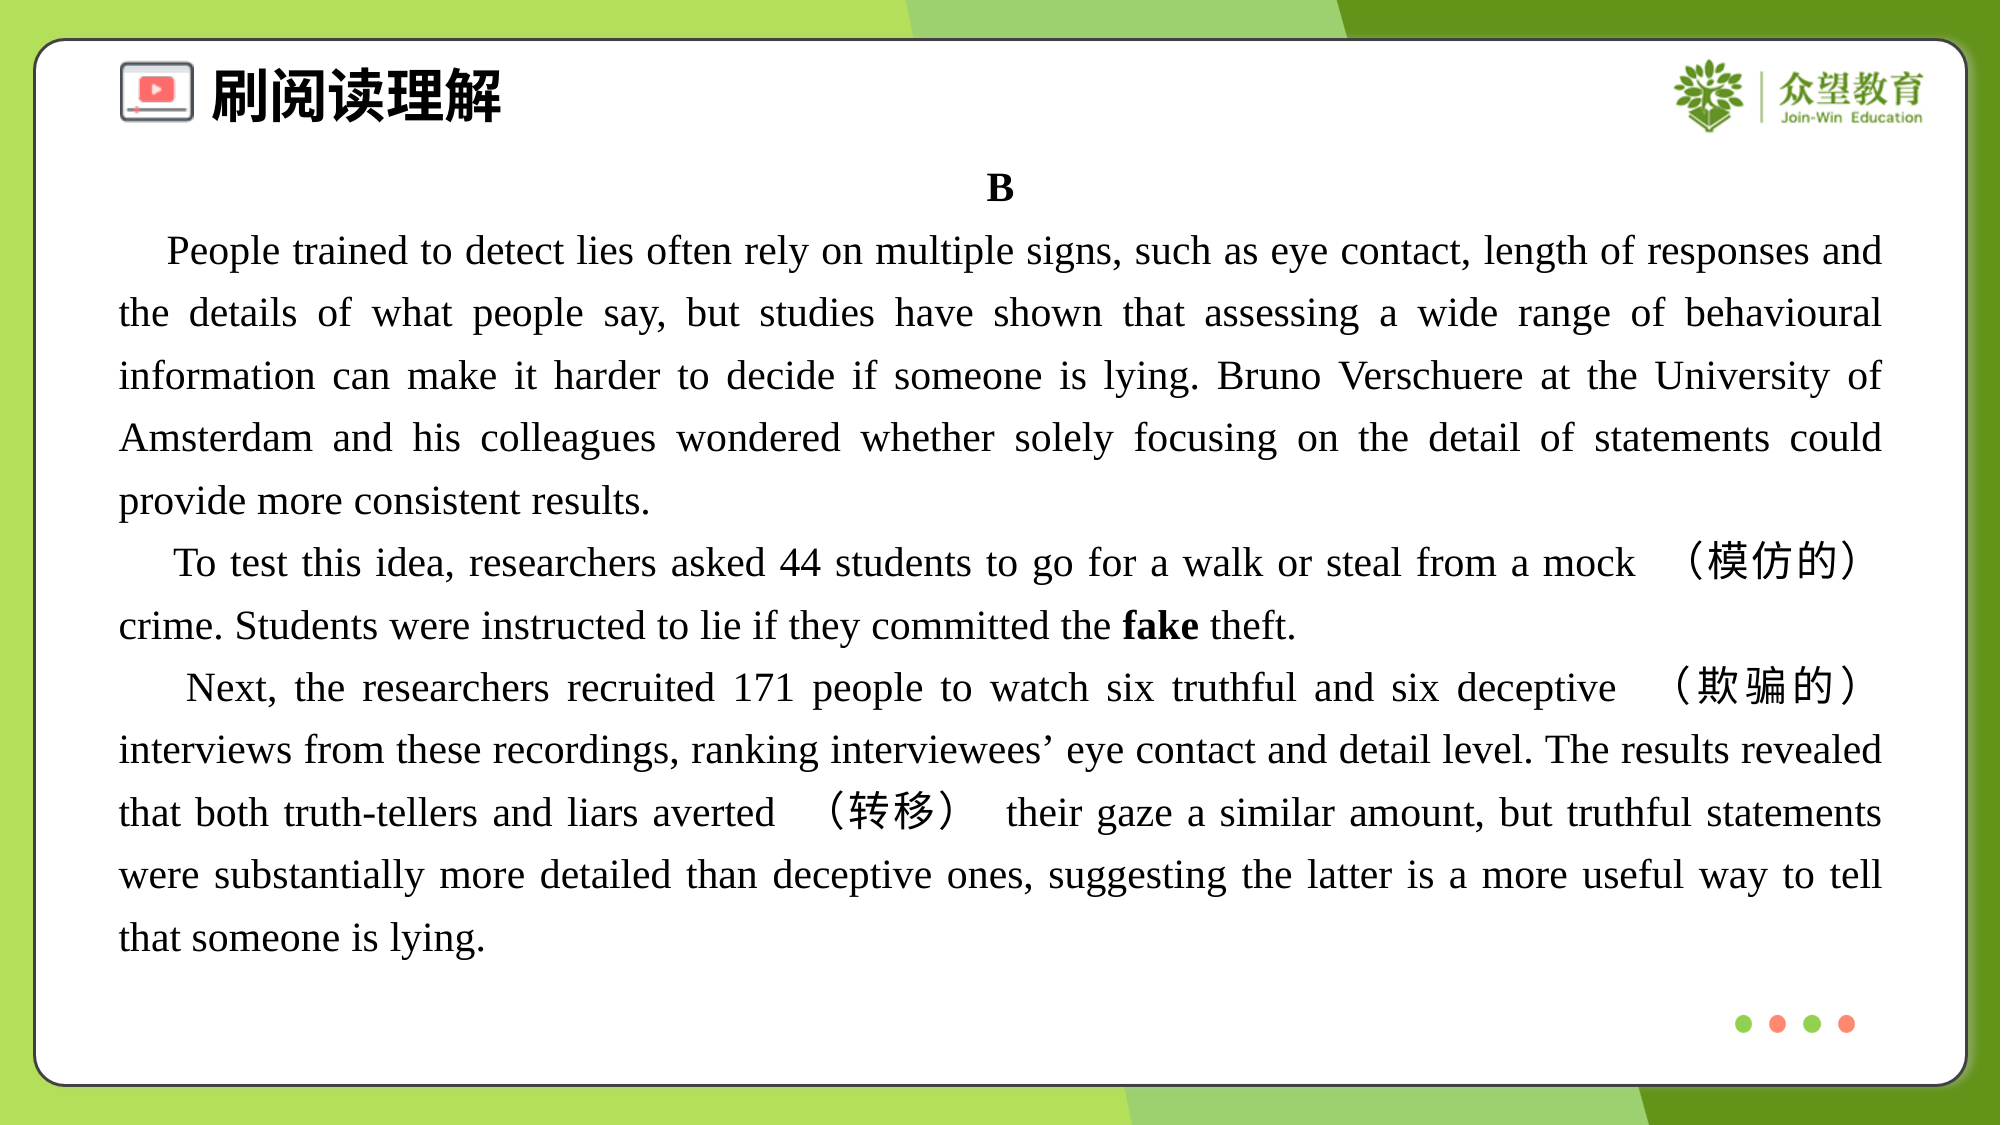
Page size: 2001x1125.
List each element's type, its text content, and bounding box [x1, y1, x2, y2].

picture [0, 0, 2000, 1125]
text_box B People trained to detect lies often rely on multiple signs, such as eye contact, length of responses and the details of what people say, but studies have shown that assessing a wide range of behavioural information can make it harder to decide if someone is lying. Bruno Verschuere at the University of Amsterdam and his colleagues wondered whether solely focusing on the detail of statements could provide more consistent results. To test this idea, researchers asked 44 students to go for a walk or steal from a mock （模仿的） crime. Students were instructed to lie if they committed the fake theft. Next, the researchers recruited 171 people to watch six truthful and six deceptive （欺骗的） interviews from these recordings, ranking interviewees’ eye contact and detail level. The results revealed that both truth-tellers and liars averted （转移） their gaze a similar amount, but truthful statements were substantially more detailed than deceptive ones, suggesting the latter is a more useful way to tell that someone is lying. [118, 147, 1883, 961]
